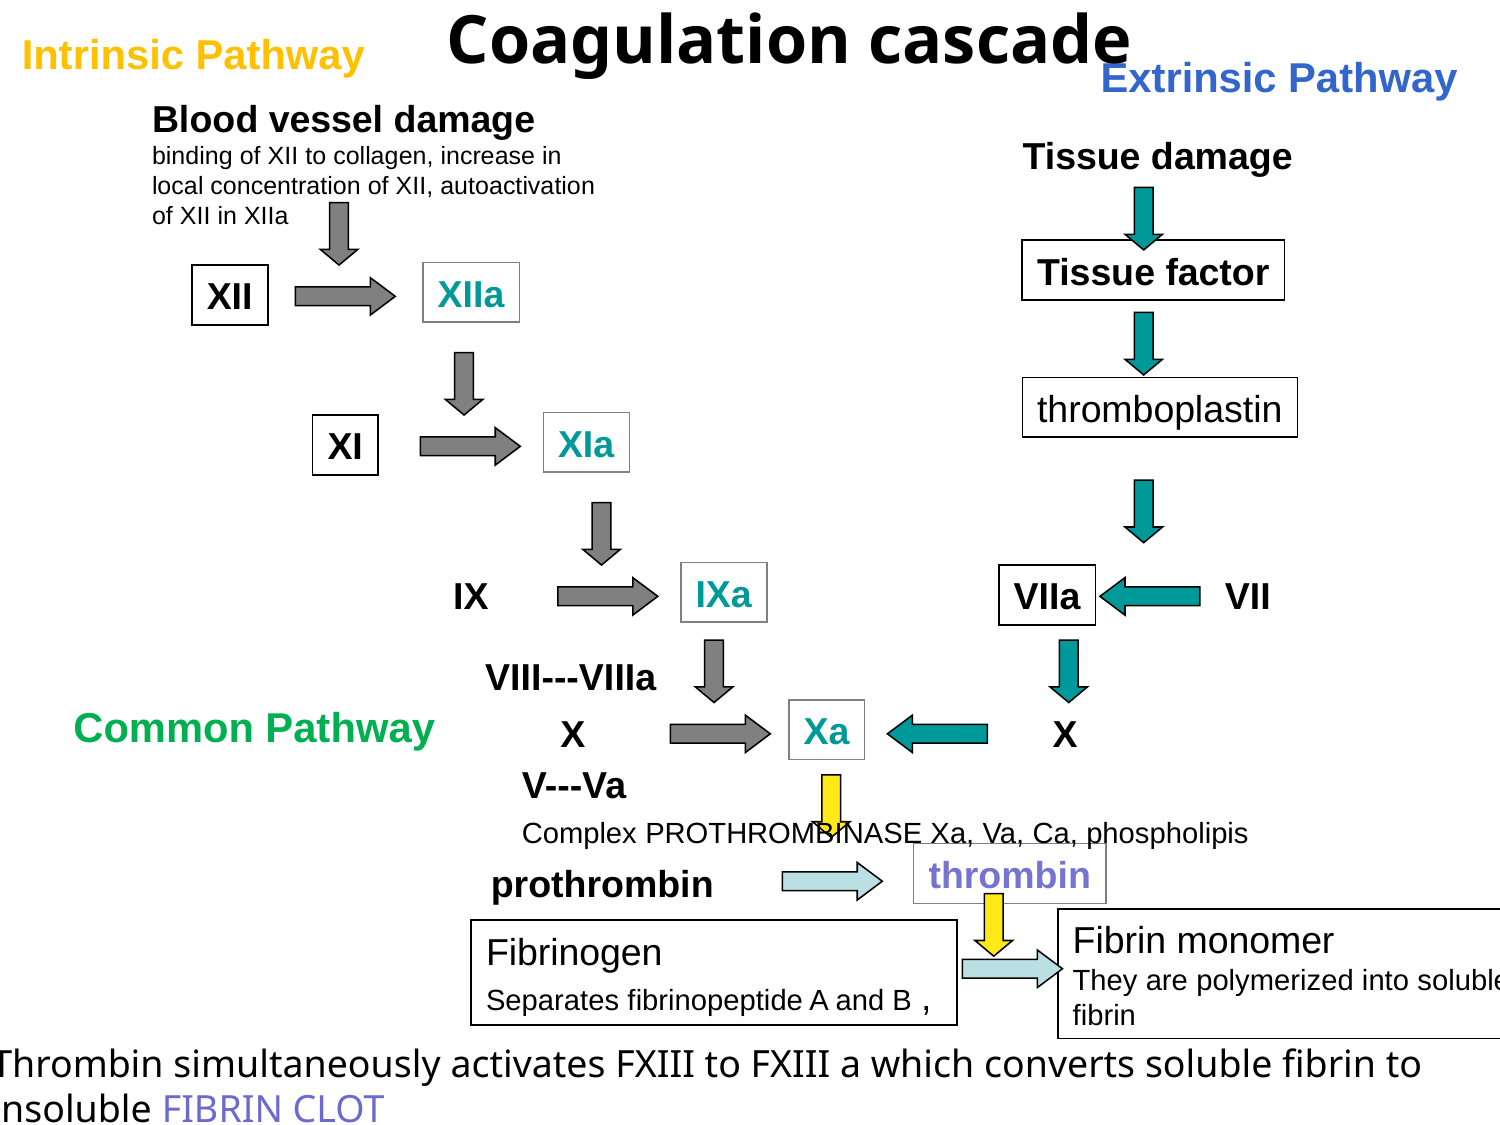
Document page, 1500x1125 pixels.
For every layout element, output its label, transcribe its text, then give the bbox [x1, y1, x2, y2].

text_box [887, 715, 988, 753]
text_box [670, 715, 771, 753]
text_box Xa [788, 699, 865, 753]
text_box [975, 893, 1013, 957]
text_box [782, 862, 883, 901]
text_box Intrinsic Pathway [7, 20, 846, 136]
text_box [1125, 480, 1163, 543]
text_box [1125, 312, 1163, 375]
text_box XIa [543, 412, 630, 473]
text_box [582, 502, 621, 566]
text_box [420, 427, 521, 466]
text_box IX [438, 565, 504, 625]
text_box Extrinsic Pathway [1085, 42, 1485, 158]
text_box [695, 640, 733, 703]
text_box XIIa [422, 262, 520, 323]
text_box Fibrinogen Separates fibrinopeptide A and B , [471, 920, 957, 1025]
text_box Tissue damage [1008, 124, 1308, 185]
text_box IXa [680, 562, 767, 623]
text_box Tissue factor [1022, 240, 1285, 300]
text_box thromboplastin [1022, 377, 1298, 438]
text_box Fibrin monomer They are polymerized into soluble fibrin [1057, 909, 1500, 1039]
text_box X [545, 705, 611, 753]
text_box XII [192, 265, 268, 325]
text_box X [1037, 702, 1104, 753]
text_box V---Va Complex PROTHROMBINASE Xa, Va, Ca, phospholipis [507, 753, 1365, 859]
text_box Blood vessel damage binding of XII to collagen, increase in local concentration of XII, autoactivation of XII in XIIa [137, 136, 612, 282]
text_box Thrombin simultaneously activates FXIII to FXIII a which converts soluble fibrin to insoluble FIBRIN CLOT [0, 1032, 1439, 1125]
text_box prothrombin [476, 852, 729, 913]
text_box [1099, 577, 1200, 616]
text_box VIIa [998, 565, 1096, 625]
text_box [1125, 187, 1163, 250]
text_box [320, 202, 358, 266]
text_box XI [312, 415, 378, 475]
text_box [295, 277, 396, 316]
text_box [1050, 640, 1088, 703]
text_box Coagulation cascade [431, 0, 1222, 84]
text_box [962, 950, 1063, 988]
text_box VII [1210, 565, 1286, 625]
text_box [557, 577, 658, 616]
text_box VIII---VIIIa [470, 645, 672, 705]
text_box [445, 352, 483, 416]
text_box Common Pathway [58, 693, 462, 758]
text_box thrombin [913, 859, 1106, 904]
